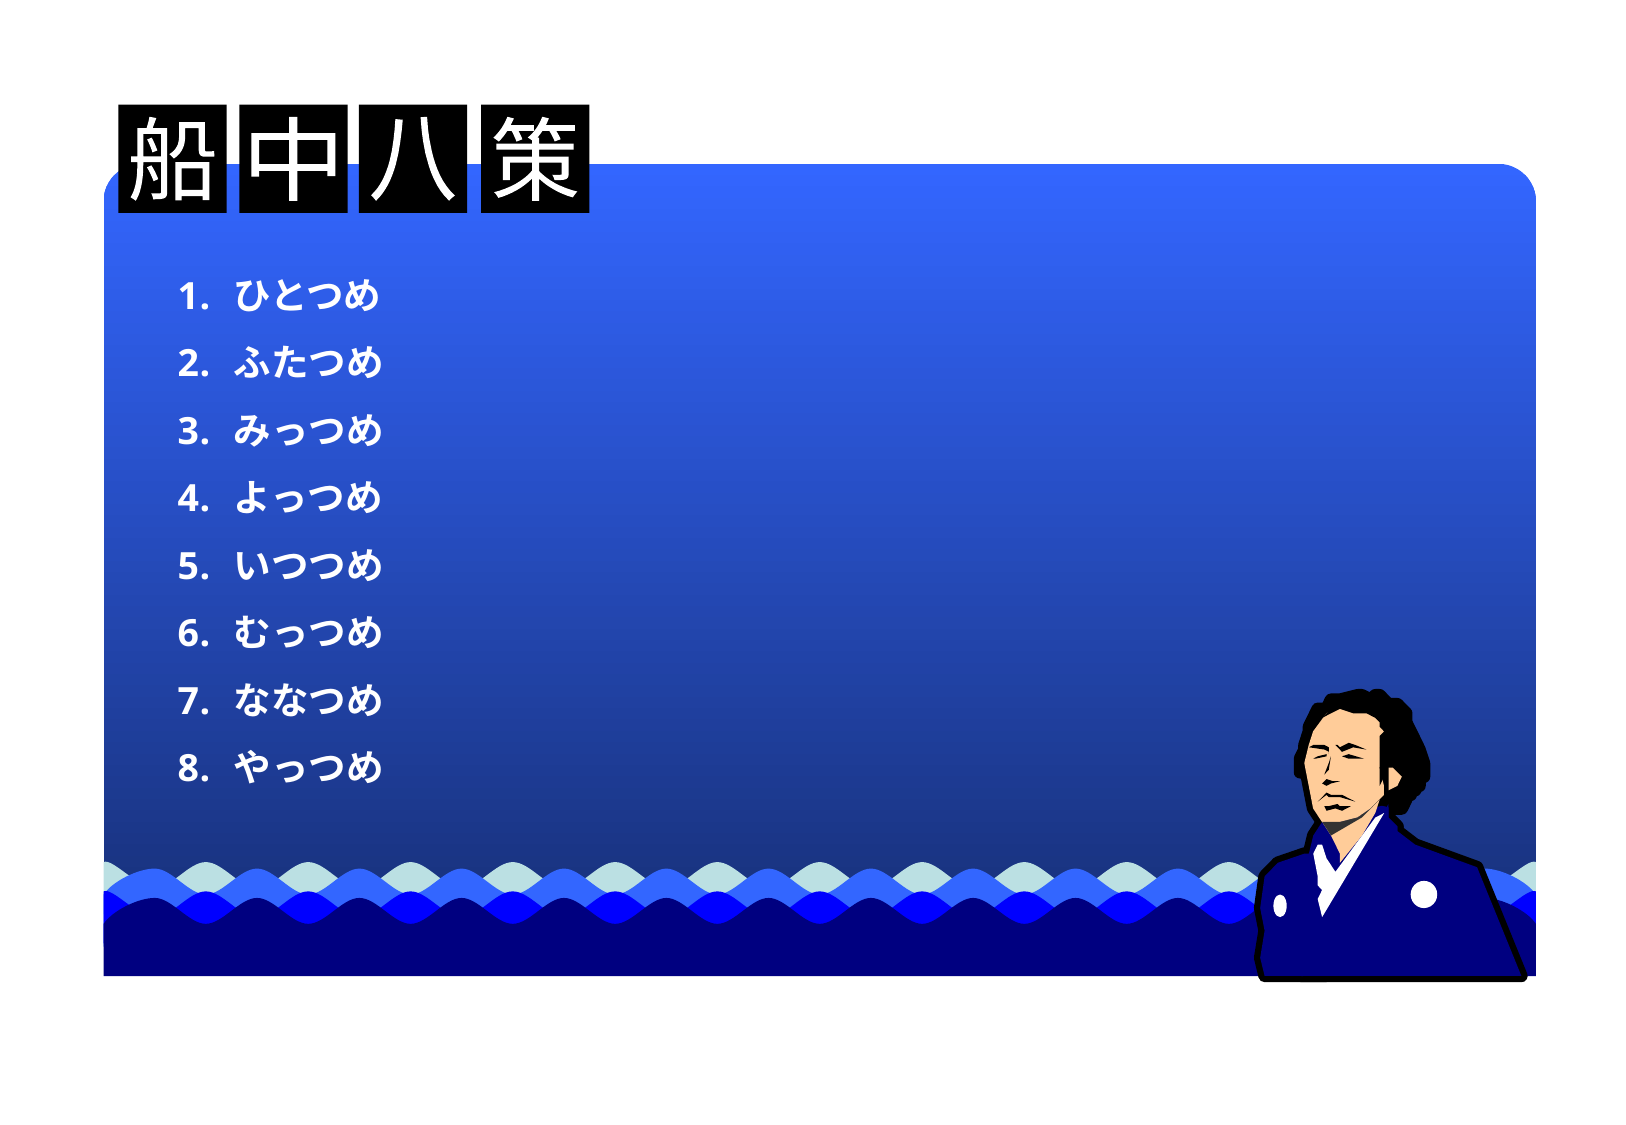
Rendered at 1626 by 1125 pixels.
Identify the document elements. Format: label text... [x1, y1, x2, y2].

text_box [1522, 857, 1536, 976]
text_box [103, 163, 1536, 857]
text_box ひとつめ ふたつめ みっつめ よっつめ いつつめ むっつめ ななつめ やっつめ [162, 241, 399, 797]
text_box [1260, 695, 1522, 976]
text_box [103, 857, 1260, 976]
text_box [118, 104, 590, 213]
